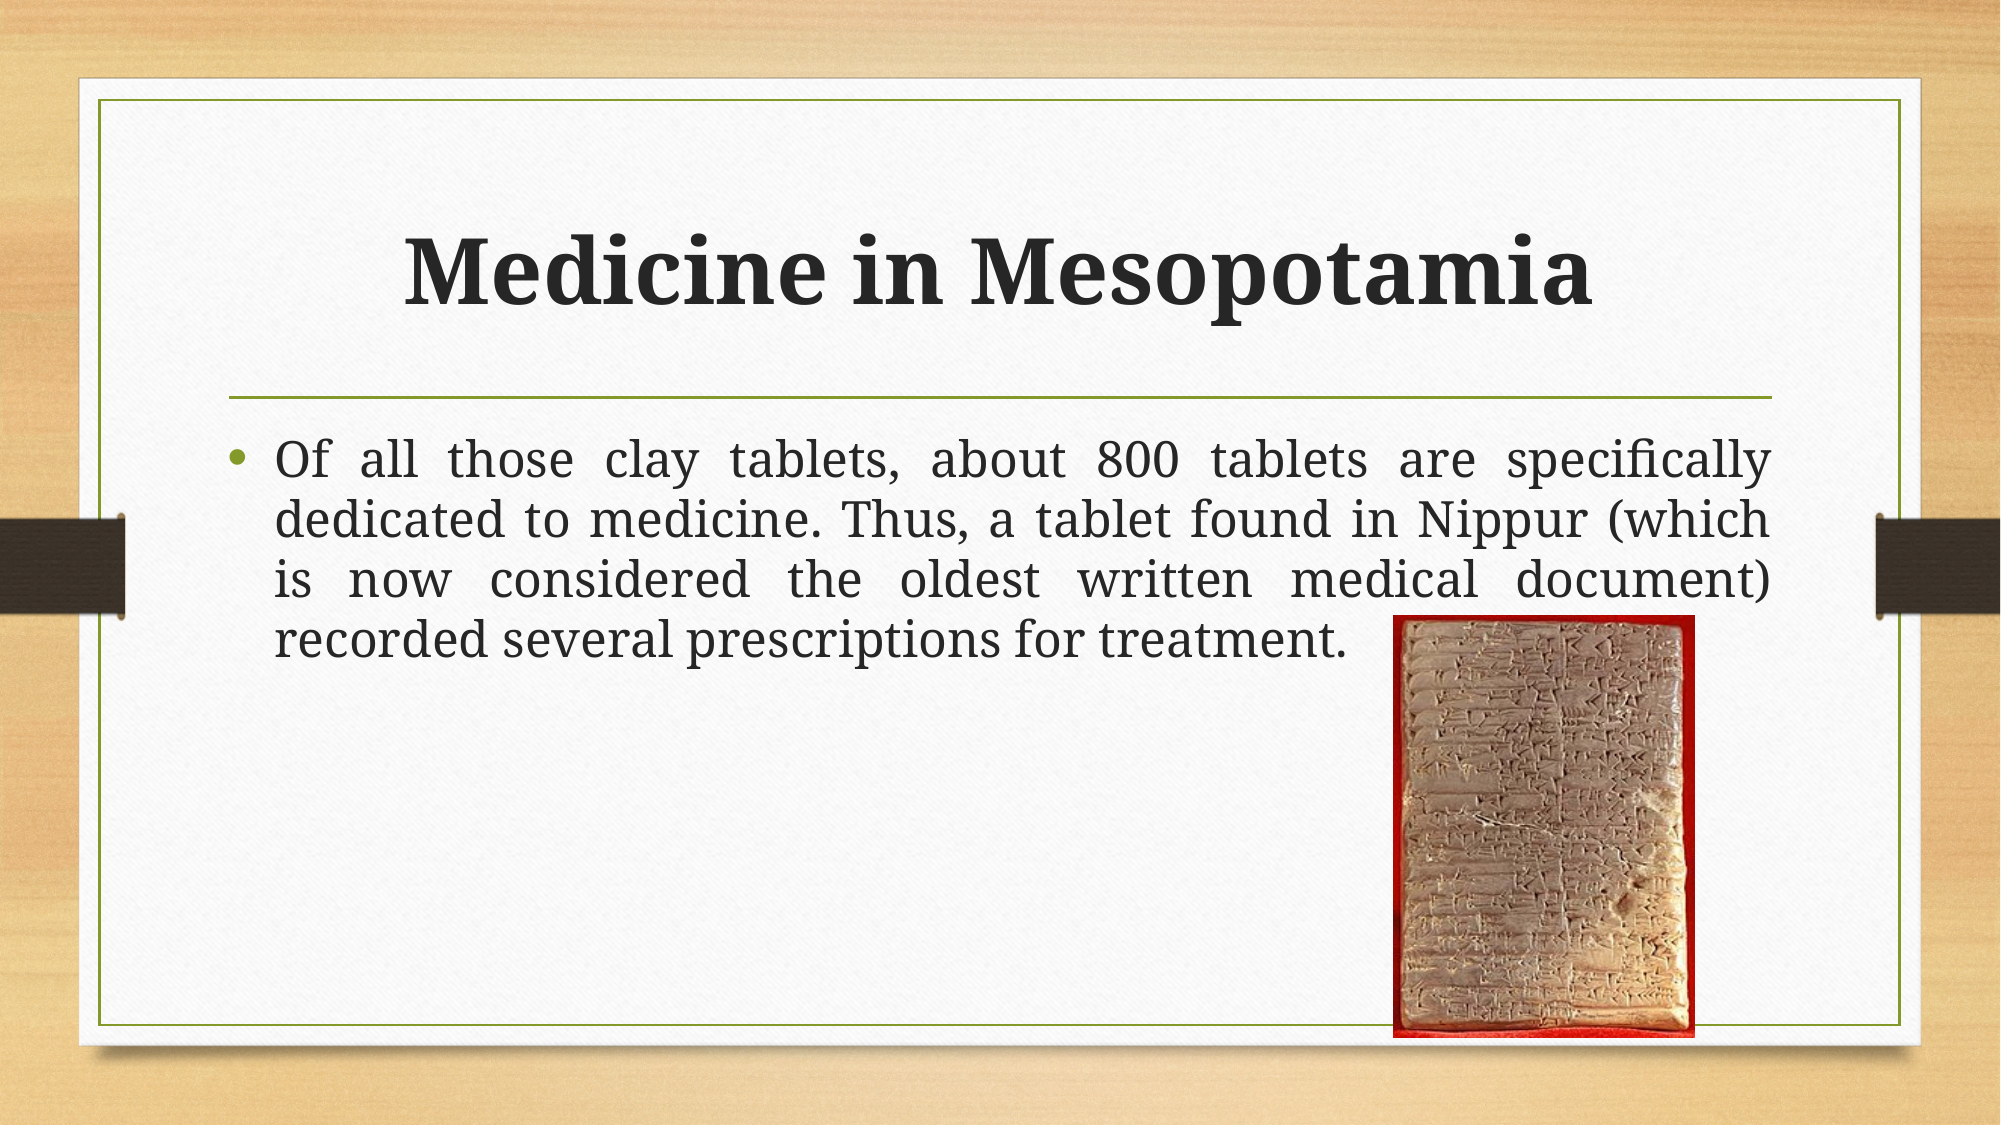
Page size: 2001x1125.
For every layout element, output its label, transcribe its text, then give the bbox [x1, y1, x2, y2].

title Medicine in Mesopotamia [212, 161, 1788, 375]
list Of all those clay tablets, about 800 tablets are specifically dedicated to medicine. Thus, a tablet found in Nippur (which is now considered the oldest written medical document) recorded several prescriptions for treatment. [212, 419, 1788, 964]
picture [0, 0, 2001, 1125]
